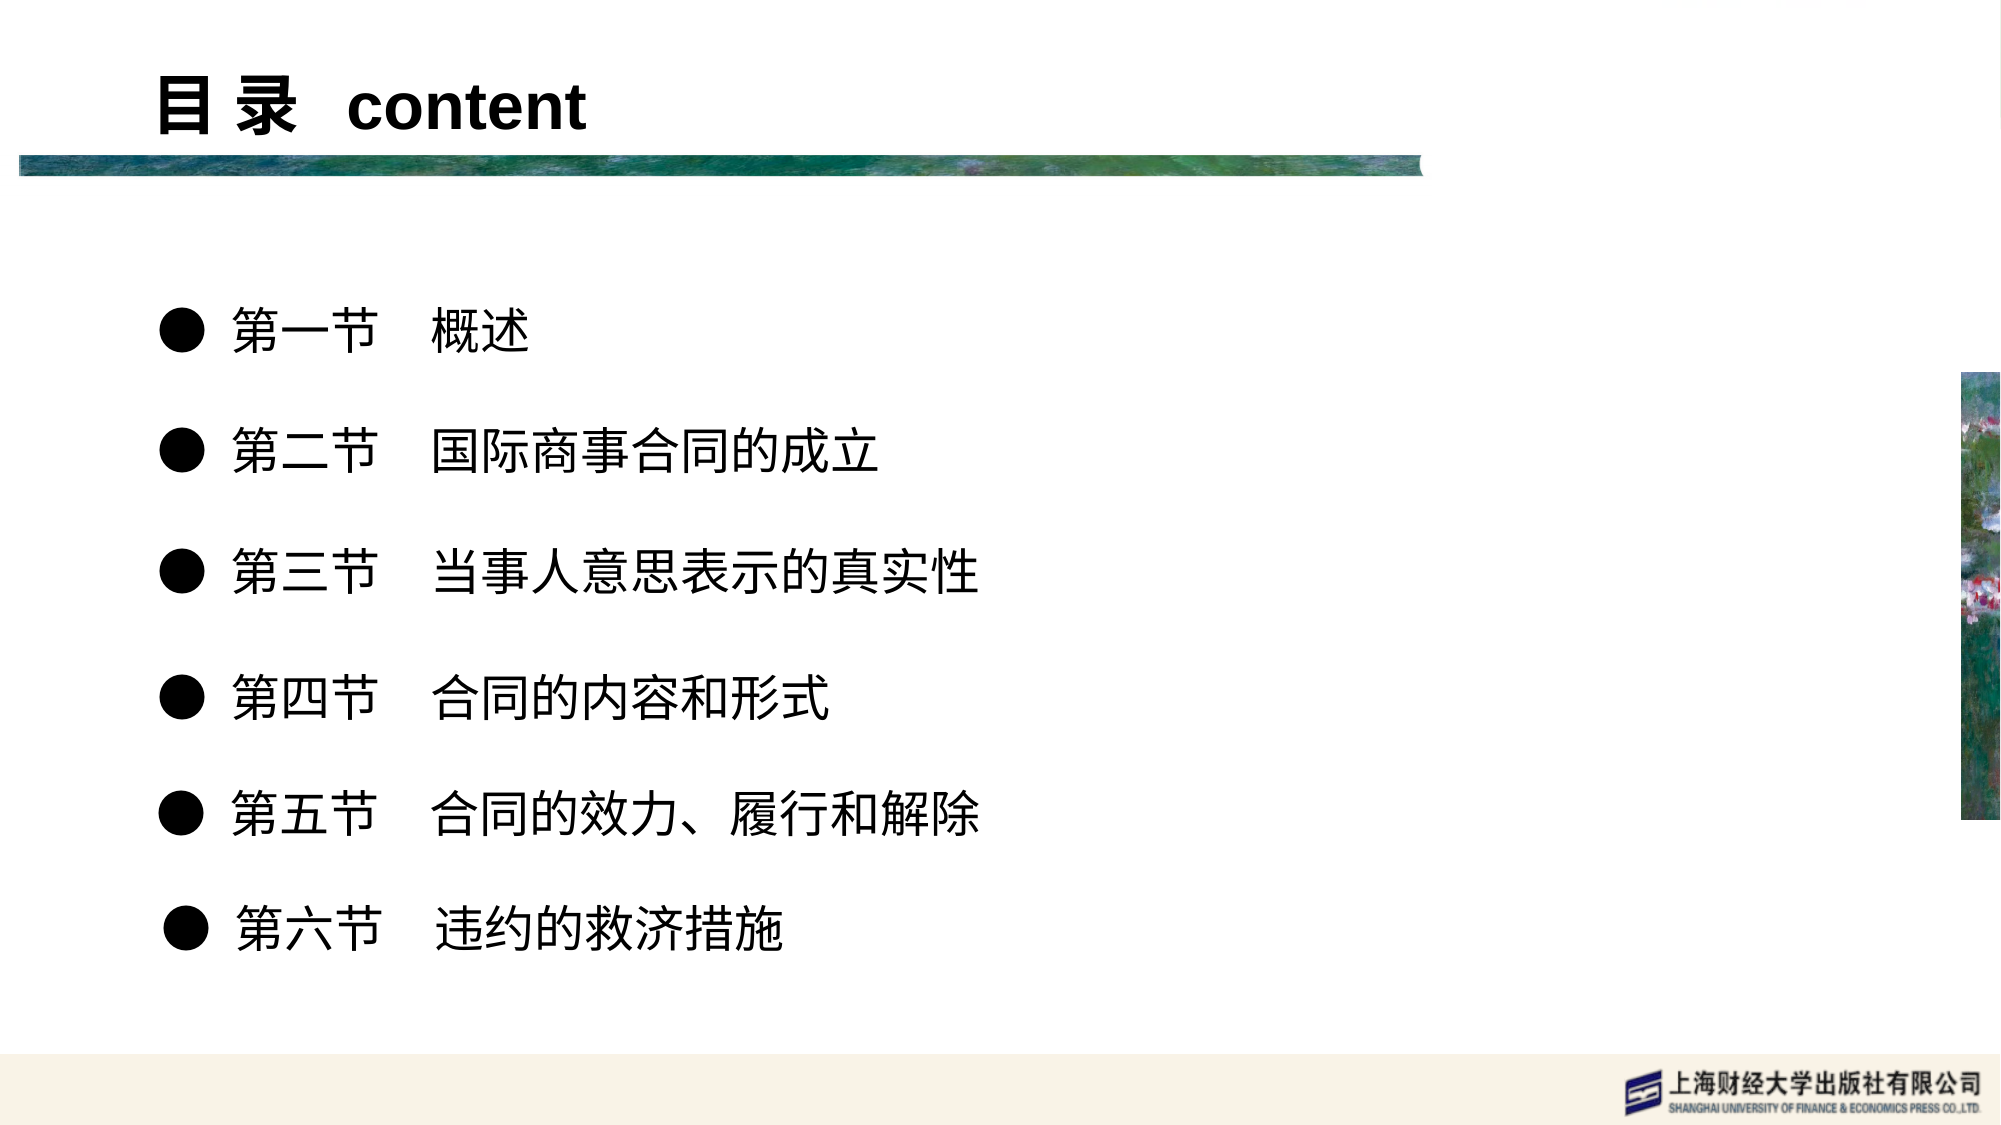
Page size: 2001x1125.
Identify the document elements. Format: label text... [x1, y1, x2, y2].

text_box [156, 285, 1112, 972]
text_box 目 录 content [136, 55, 707, 150]
picture [0, 0, 2001, 1125]
